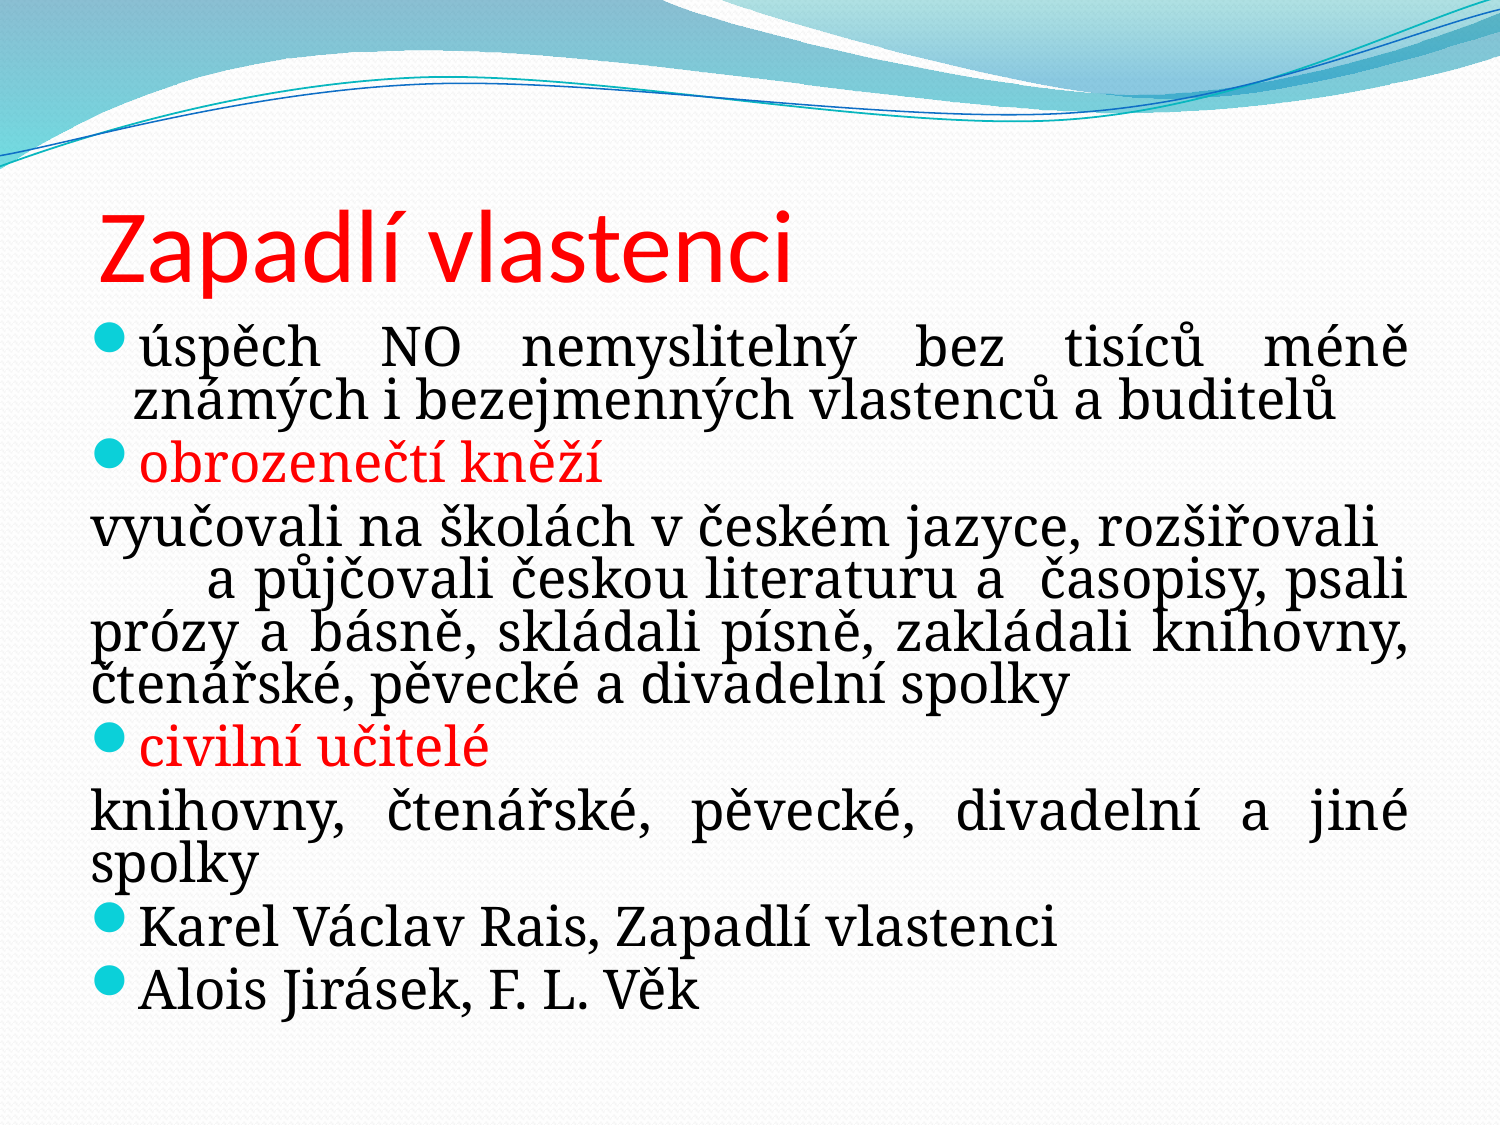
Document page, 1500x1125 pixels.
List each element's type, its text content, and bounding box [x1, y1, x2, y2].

list úspěch NO nemyslitelný bez tisíců méně známých i bezejmenných vlastenců a buditelů obrozenečtí kněží vyučovali na školách v českém jazyce, rozšiřovali a půjčovali českou literaturu a časopisy, psali prózy a básně, skládali písně, zakládali knihovny, čtenářské, pěvecké a divadelní spolky civilní učitelé knihovny, čtenářské, pěvecké, divadelní a jiné spolky Karel Václav Rais, Zapadlí vlastenci Alois Jirásek, F. L. Věk [74, 317, 1426, 1038]
title Zapadlí vlastenci [74, 115, 1426, 304]
